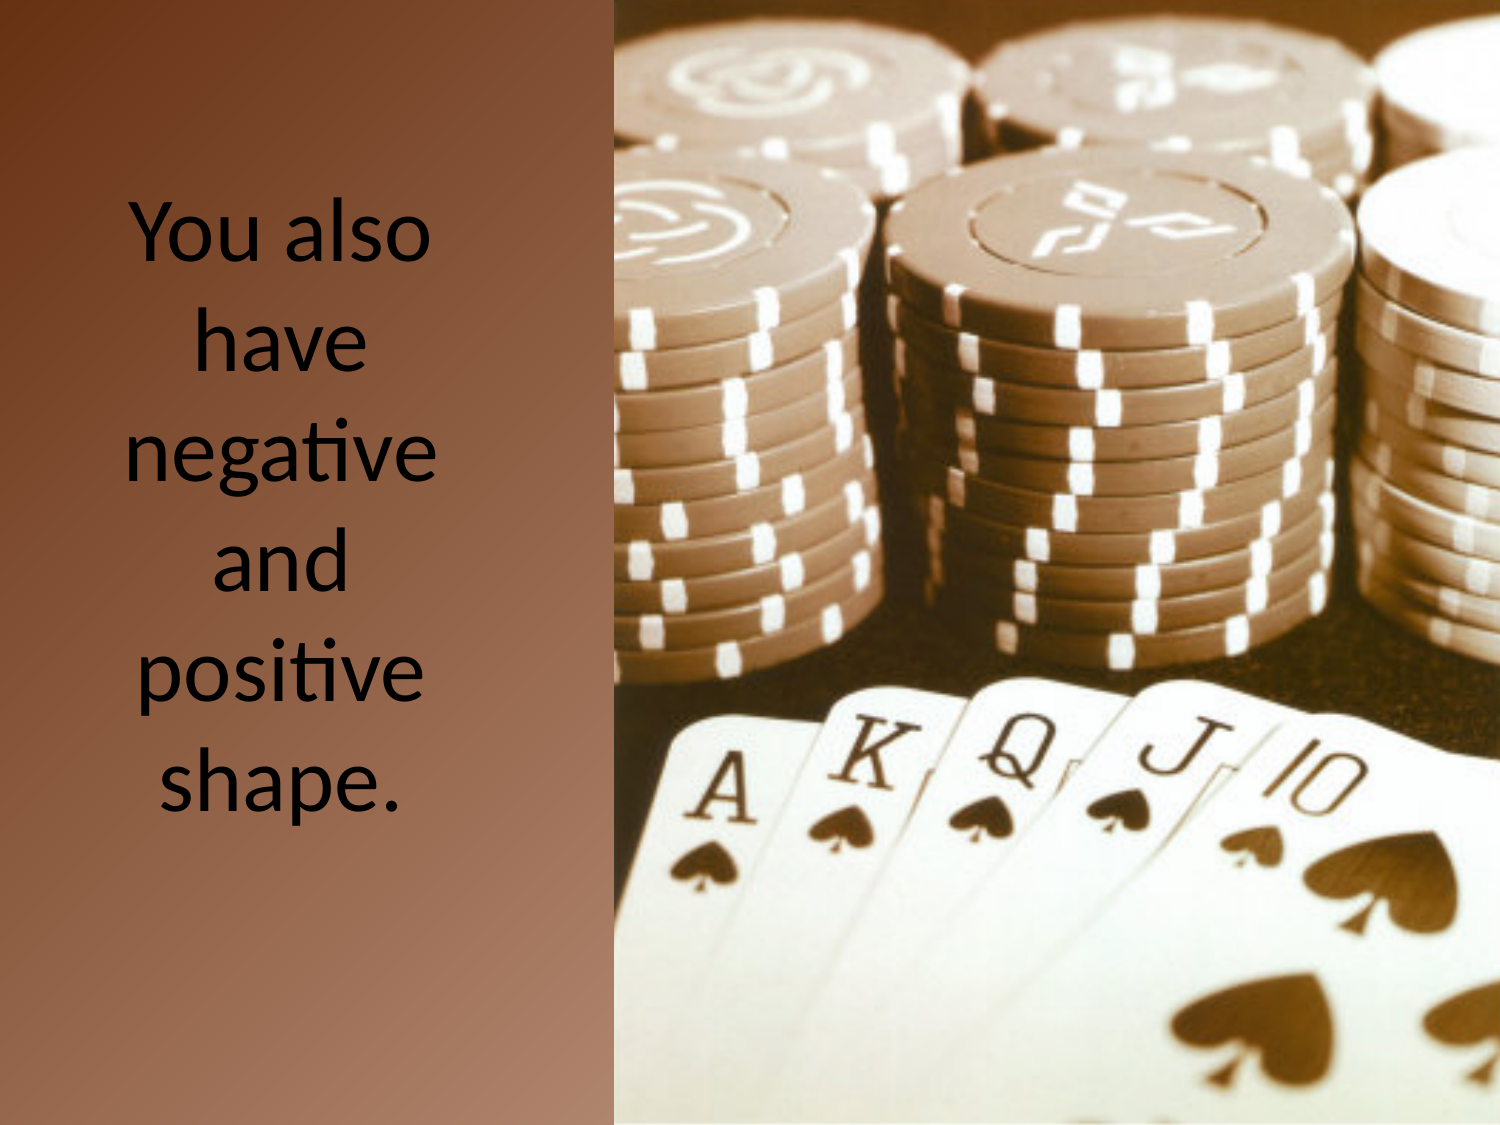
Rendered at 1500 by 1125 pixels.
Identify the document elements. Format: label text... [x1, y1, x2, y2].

title You also have negative and positive shape. [99, 125, 463, 875]
picture [613, 0, 1500, 1125]
